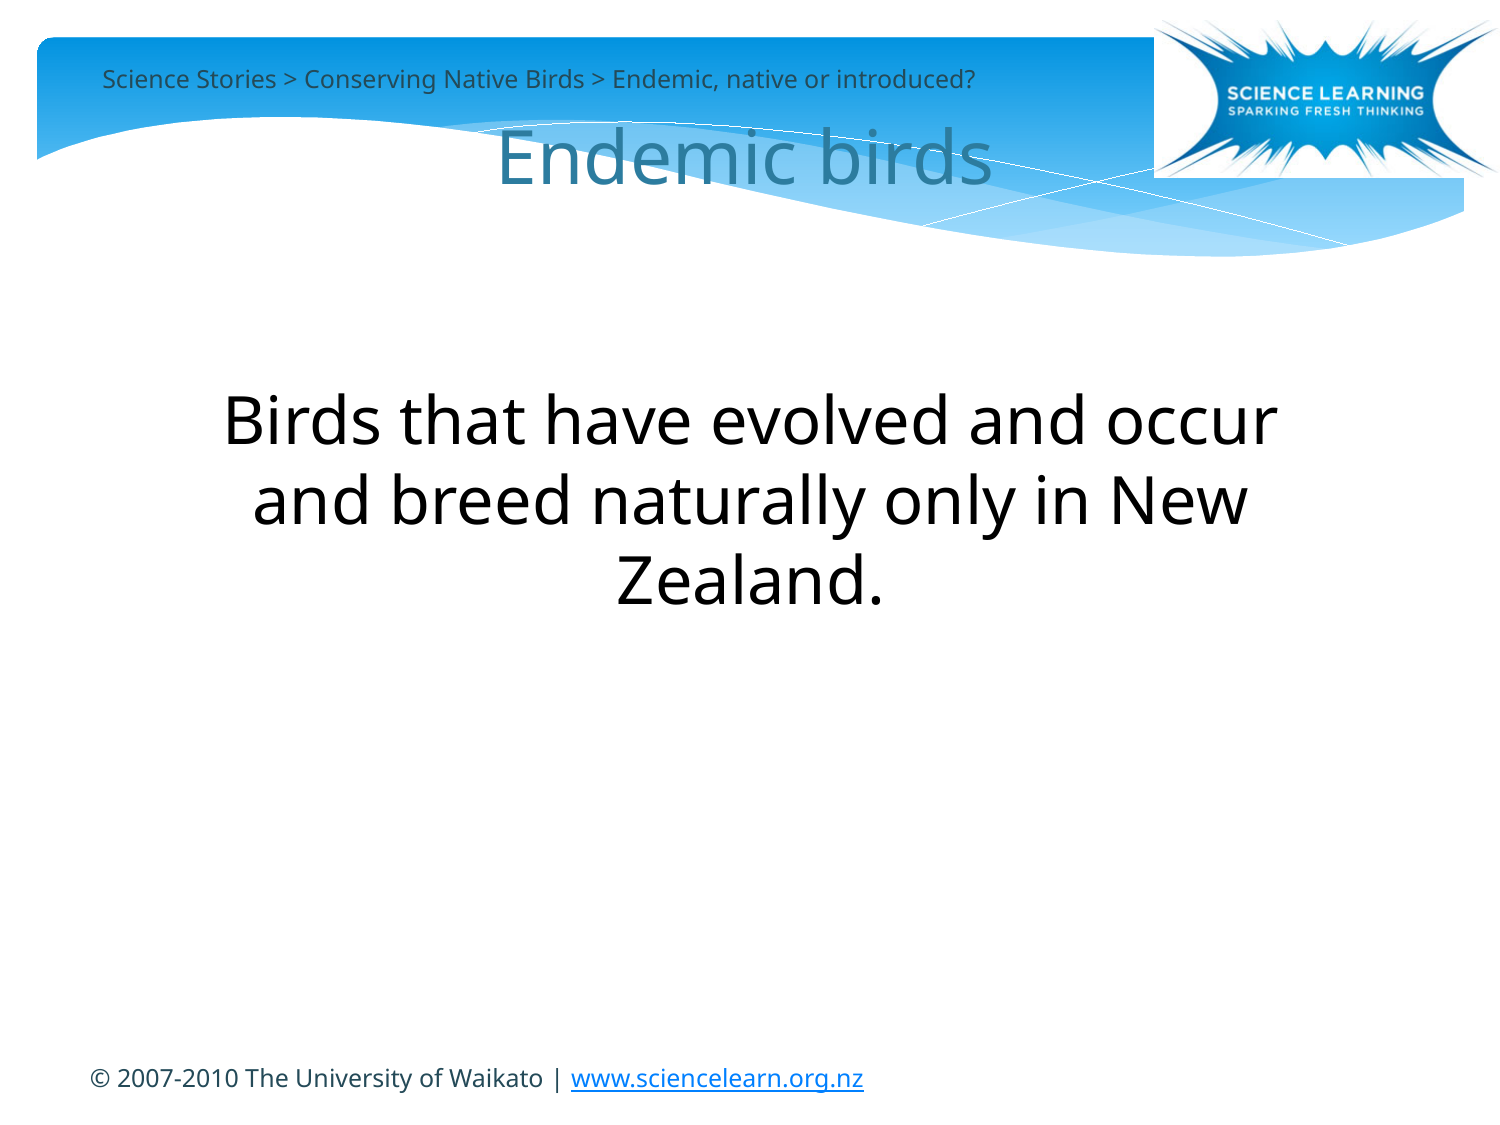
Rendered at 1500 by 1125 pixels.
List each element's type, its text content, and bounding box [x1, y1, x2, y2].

text_box © 2007-2010 The University of Waikato | www.sciencelearn.org.nz [74, 1049, 1057, 1110]
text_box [87, 19, 1500, 178]
text_box Birds that have evolved and occur and breed naturally only in New Zealand. [170, 370, 1332, 626]
text_box Endemic birds [315, 188, 1175, 208]
